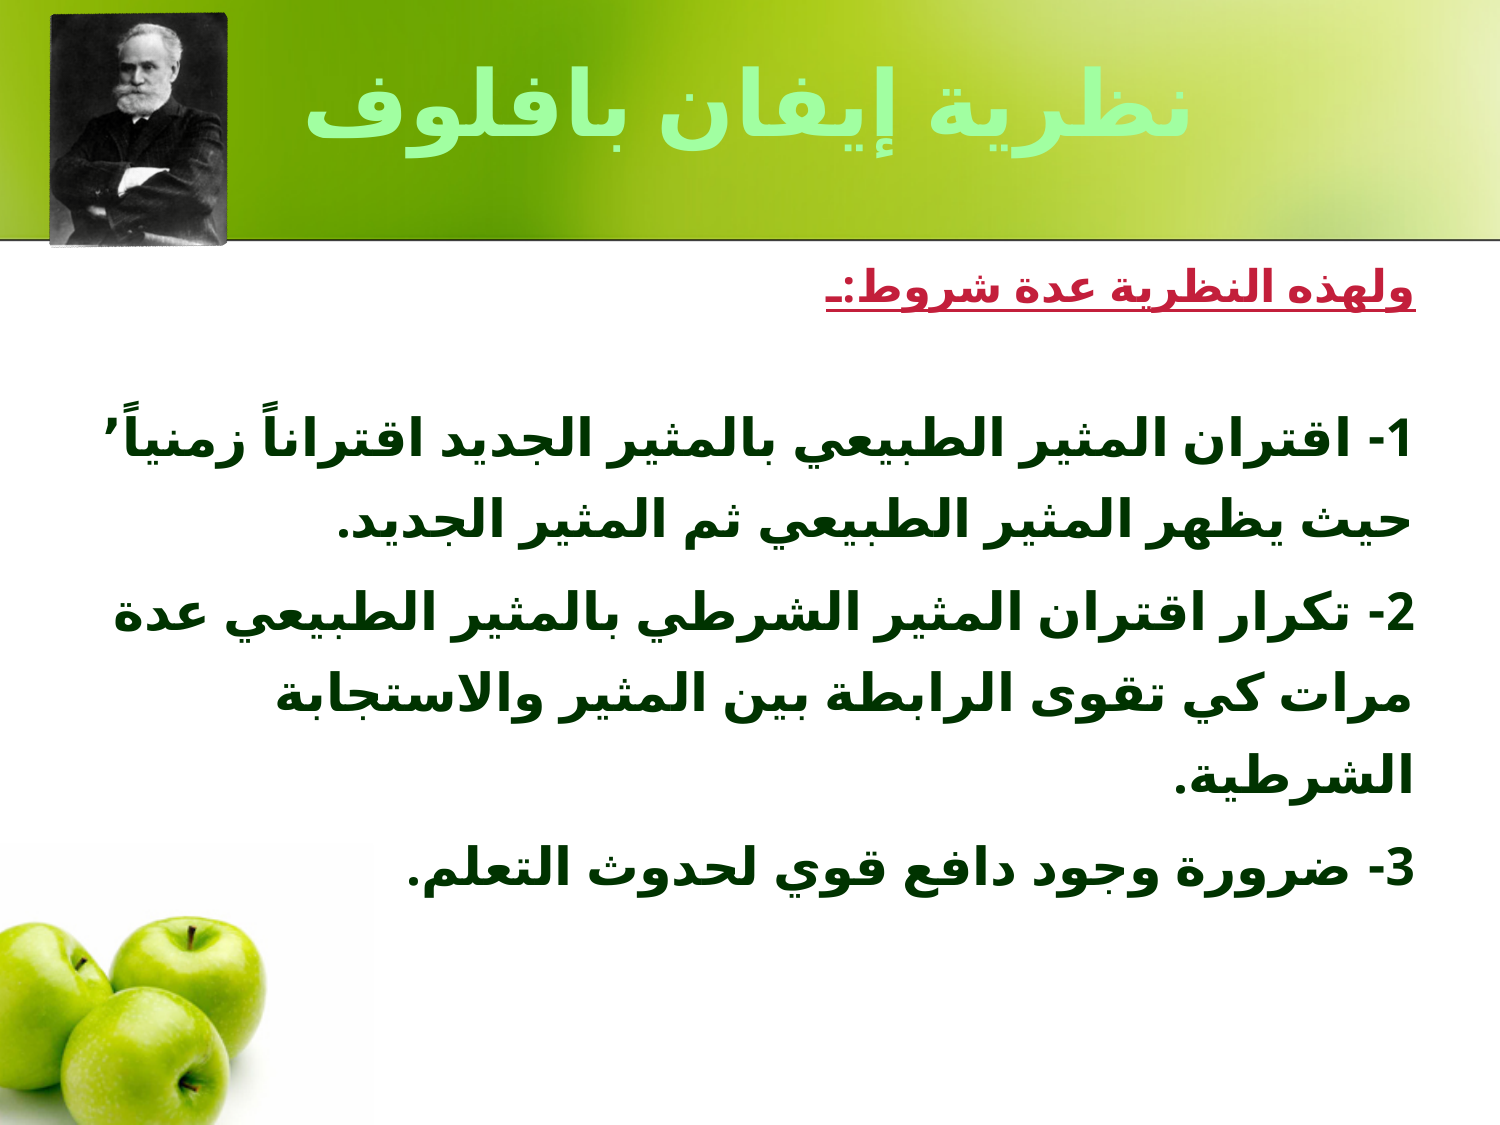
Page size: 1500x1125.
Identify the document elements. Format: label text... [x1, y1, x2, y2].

list ولهذه النظرية عدة شروط:ـ 1- اقتران المثير الطبيعي بالمثير الجديد اقتراناً زمنياً٬ حيث يظهر المثير الطبيعي ثم المثير الجديد. 2- تكرار اقتران المثير الشرطي بالمثير الطبيعي عدة مرات كي تقوى الرابطة بين المثير والاستجابة الشرطية. 3- ضرورة وجود دافع قوي لحدوث التعلم. [62, 249, 1438, 913]
title نظرية إيفان بافلوف [278, 24, 1438, 176]
picture [0, 0, 1500, 1125]
